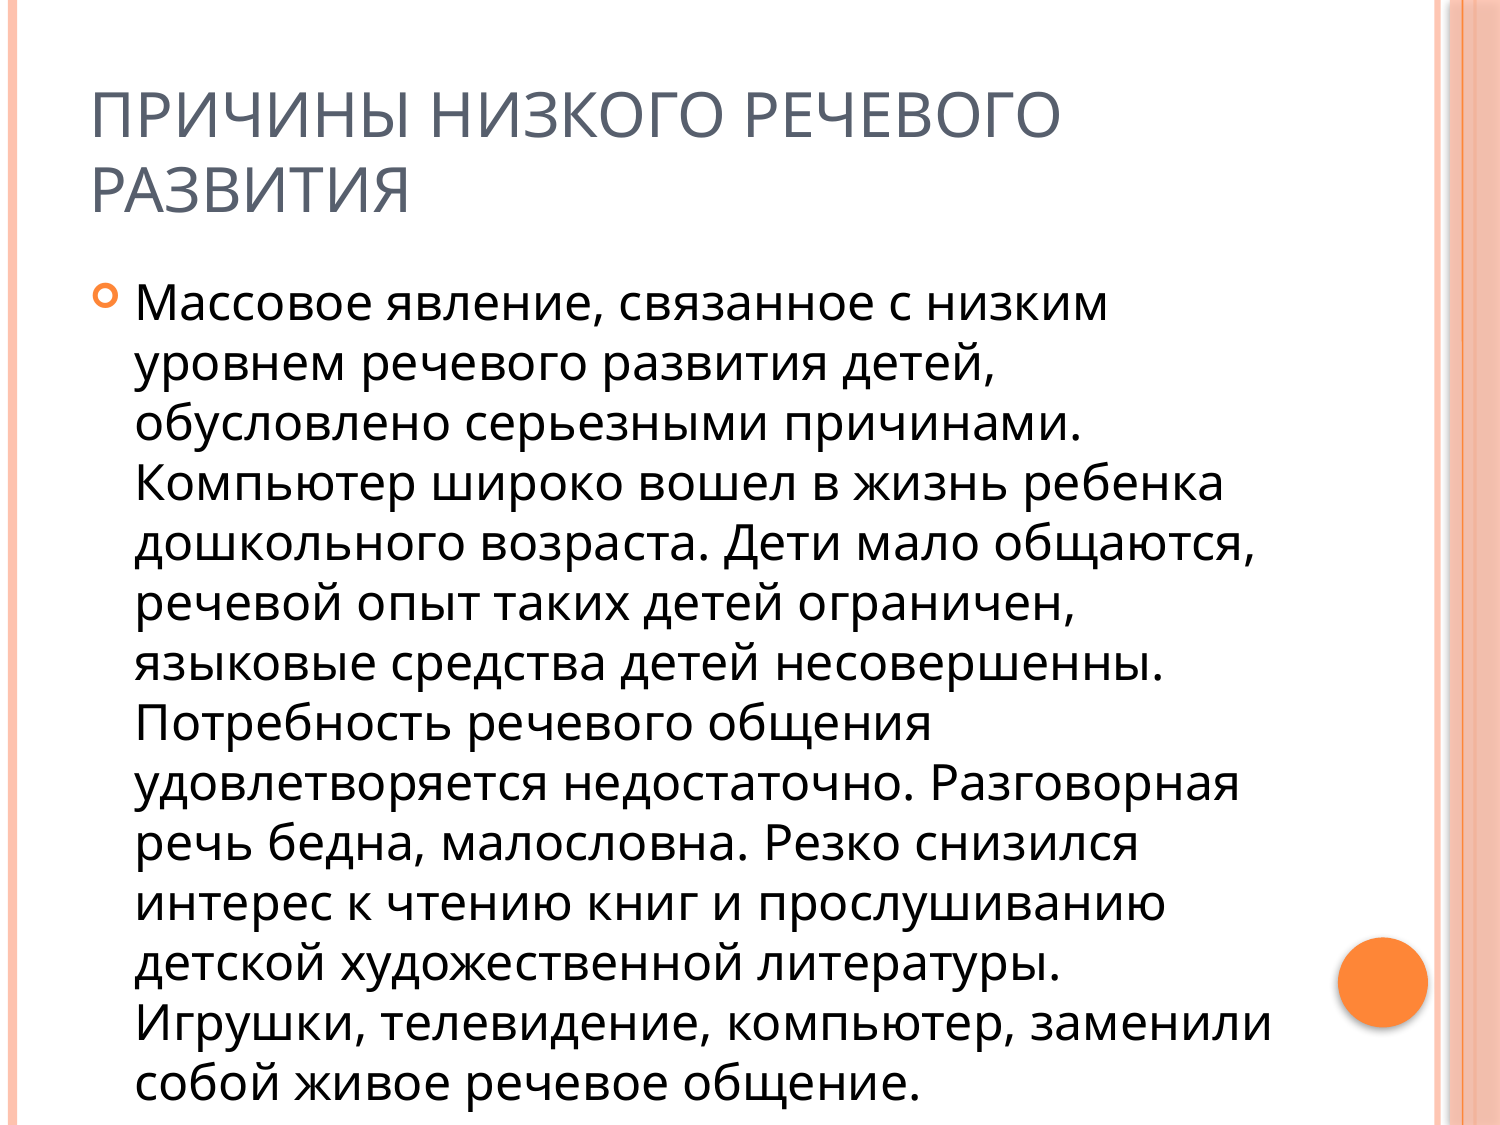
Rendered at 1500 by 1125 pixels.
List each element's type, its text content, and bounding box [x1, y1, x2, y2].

title Причины низкого речевого развития [75, 45, 1300, 233]
list Массовое явление, связанное с низким уровнем речевого развития детей, обусловлено серьезными причинами. Компьютер широко вошел в жизнь ребенка дошкольного возраста. Дети мало общаются, речевой опыт таких детей ограничен, языковые средства детей несовершенны. Потребность речевого общения удовлетворяется недостаточно. Разговорная речь бедна, малословна. Резко снизился интерес к чтению книг и прослушиванию детской художественной литературы. Игрушки, телевидение, компьютер, заменили собой живое речевое общение. [75, 262, 1300, 1062]
